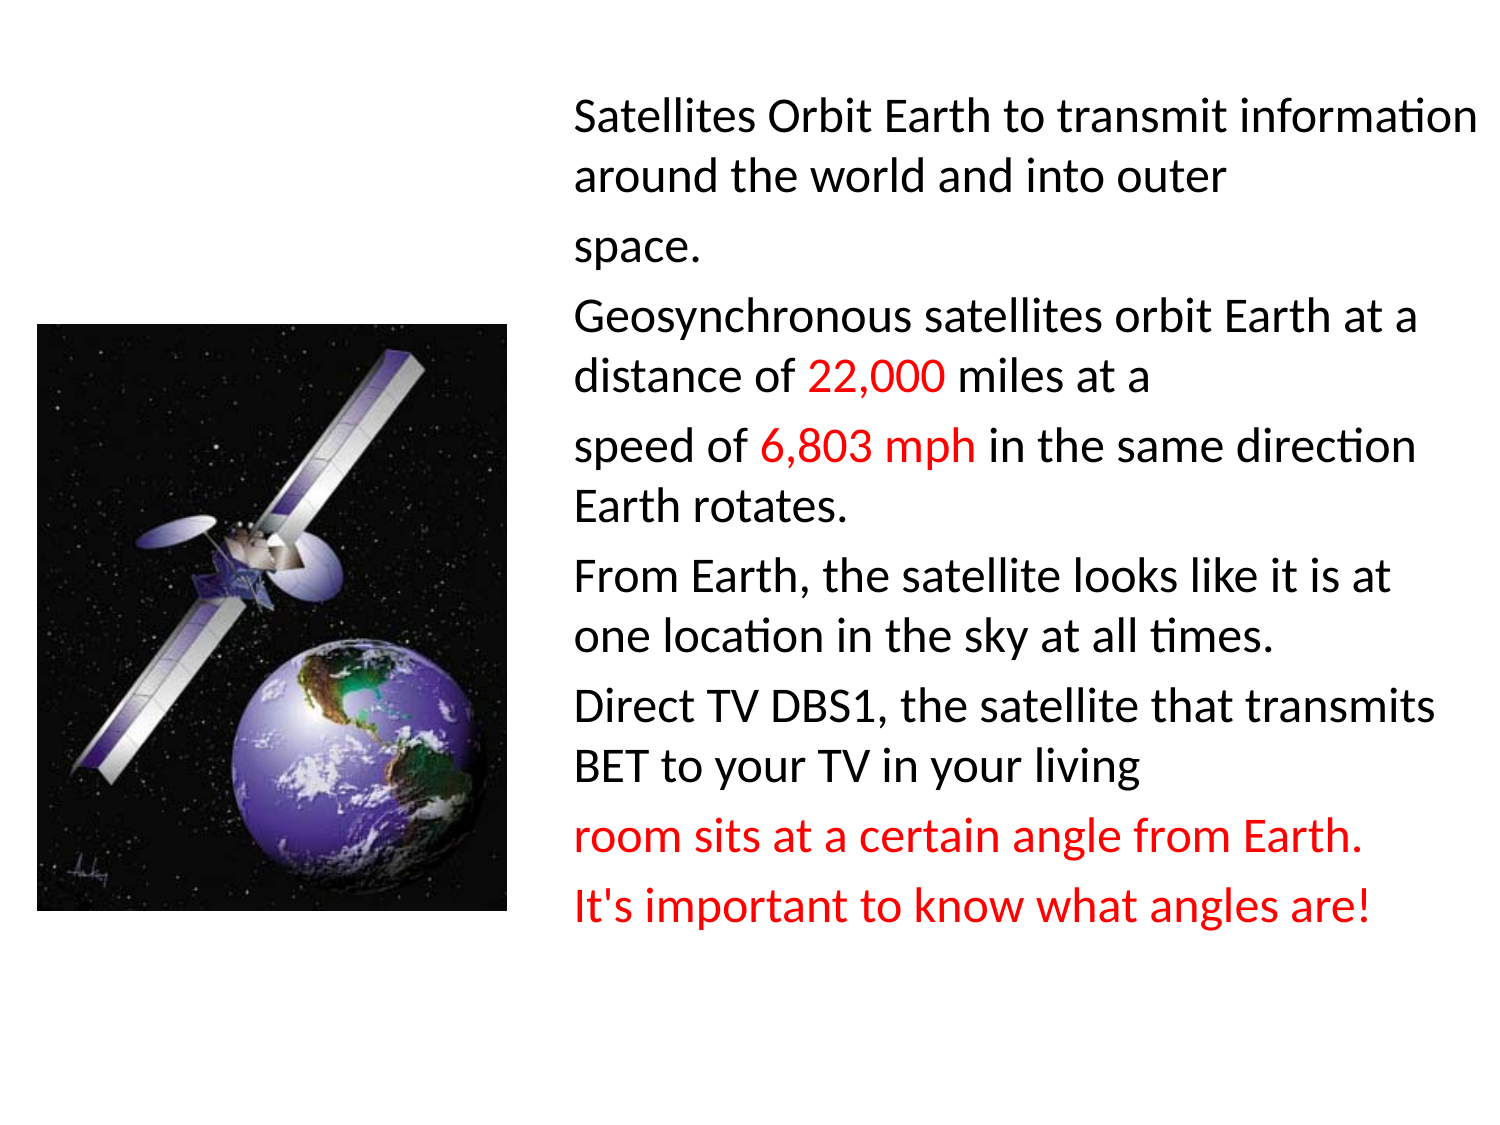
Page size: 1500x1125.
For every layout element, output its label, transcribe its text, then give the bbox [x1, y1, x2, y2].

list Satellites Orbit Earth to transmit information around the world and into outer space. Geosynchronous satellites orbit Earth at a distance of 22,000 miles at a speed of 6,803 mph in the same direction Earth rotates. From Earth, the satellite looks like it is at one location in the sky at all times. Direct TV DBS1, the satellite that transmits BET to your TV in your living room sits at a certain angle from Earth. It's important to know what angles are! [558, 75, 1496, 905]
picture [37, 324, 507, 912]
